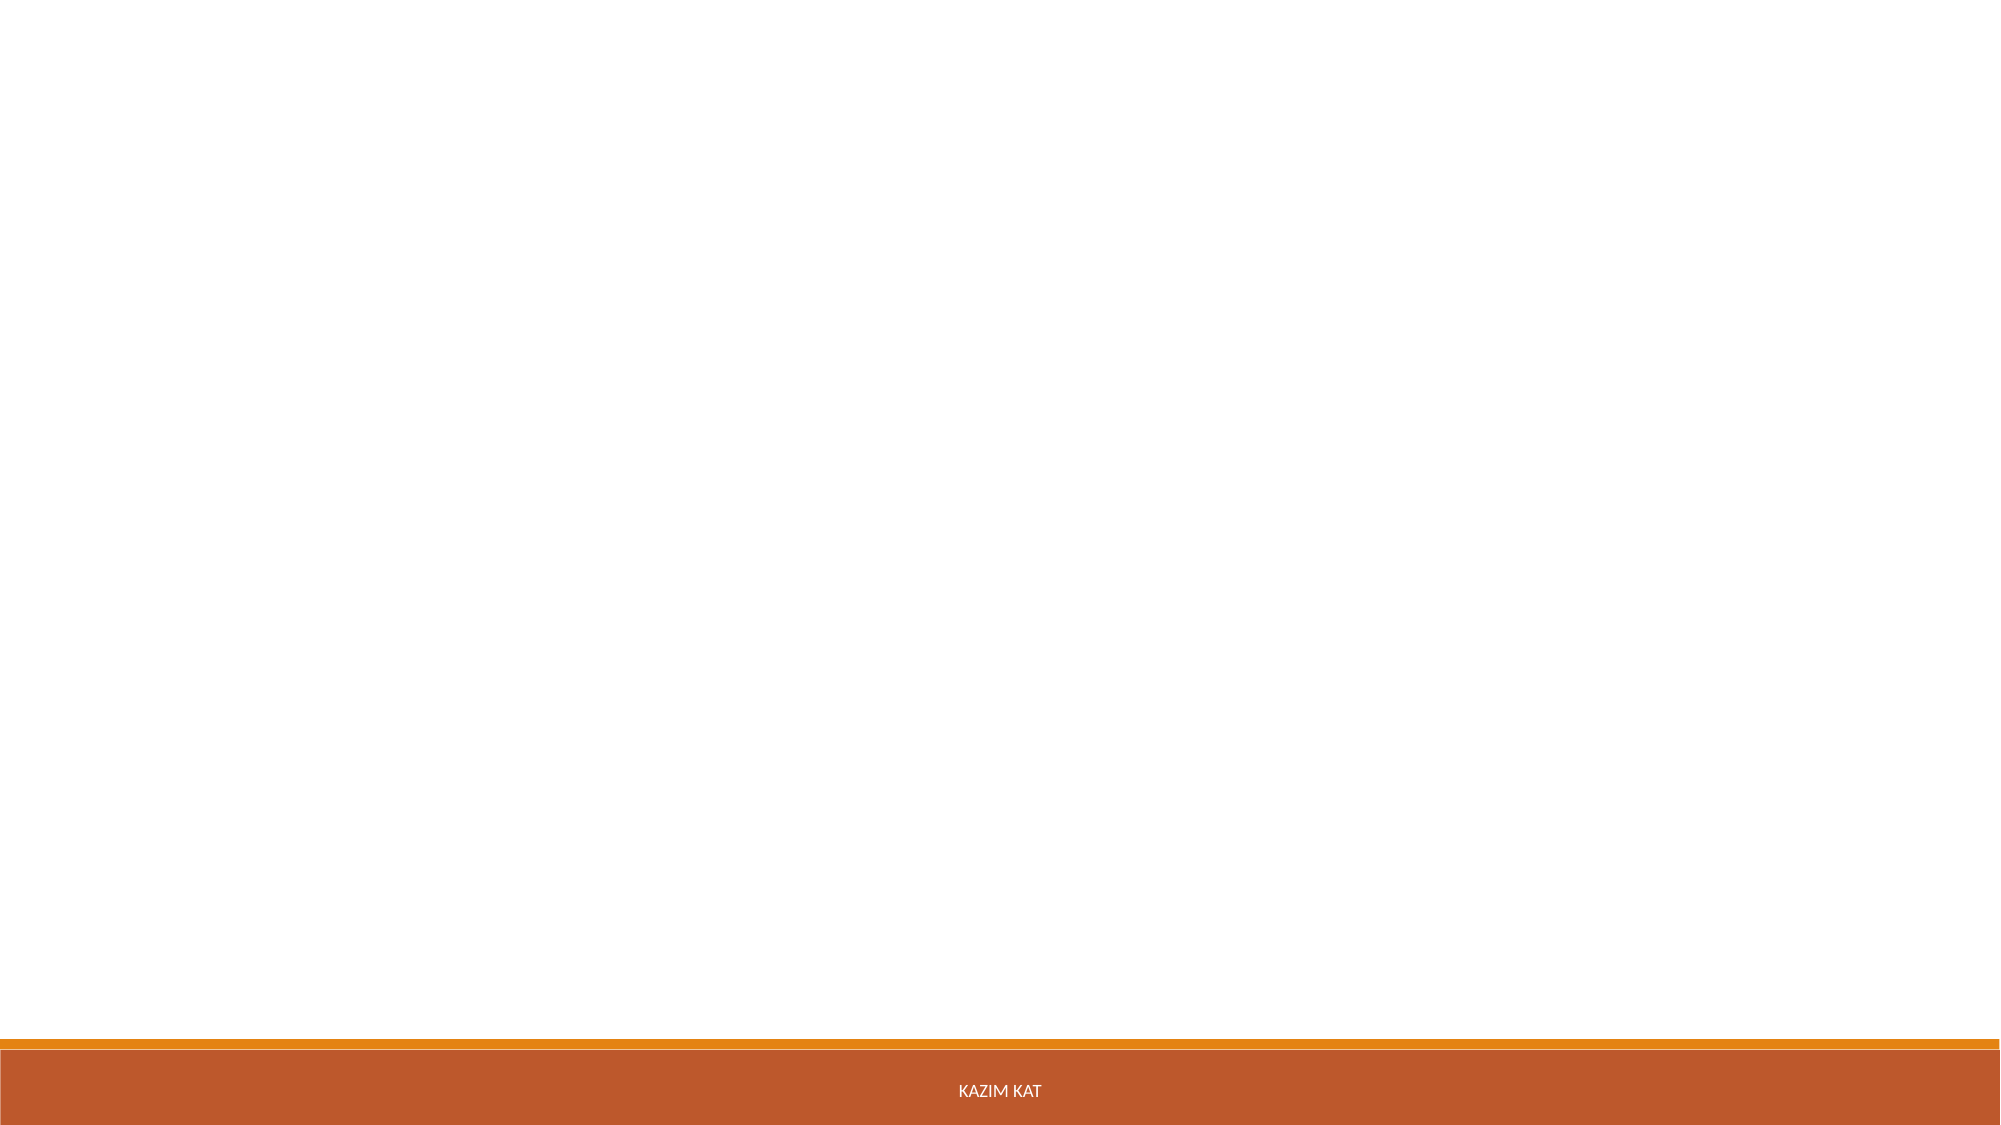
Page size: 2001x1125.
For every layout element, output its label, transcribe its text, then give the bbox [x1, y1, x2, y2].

footer Kazım KAT [604, 1059, 1396, 1120]
